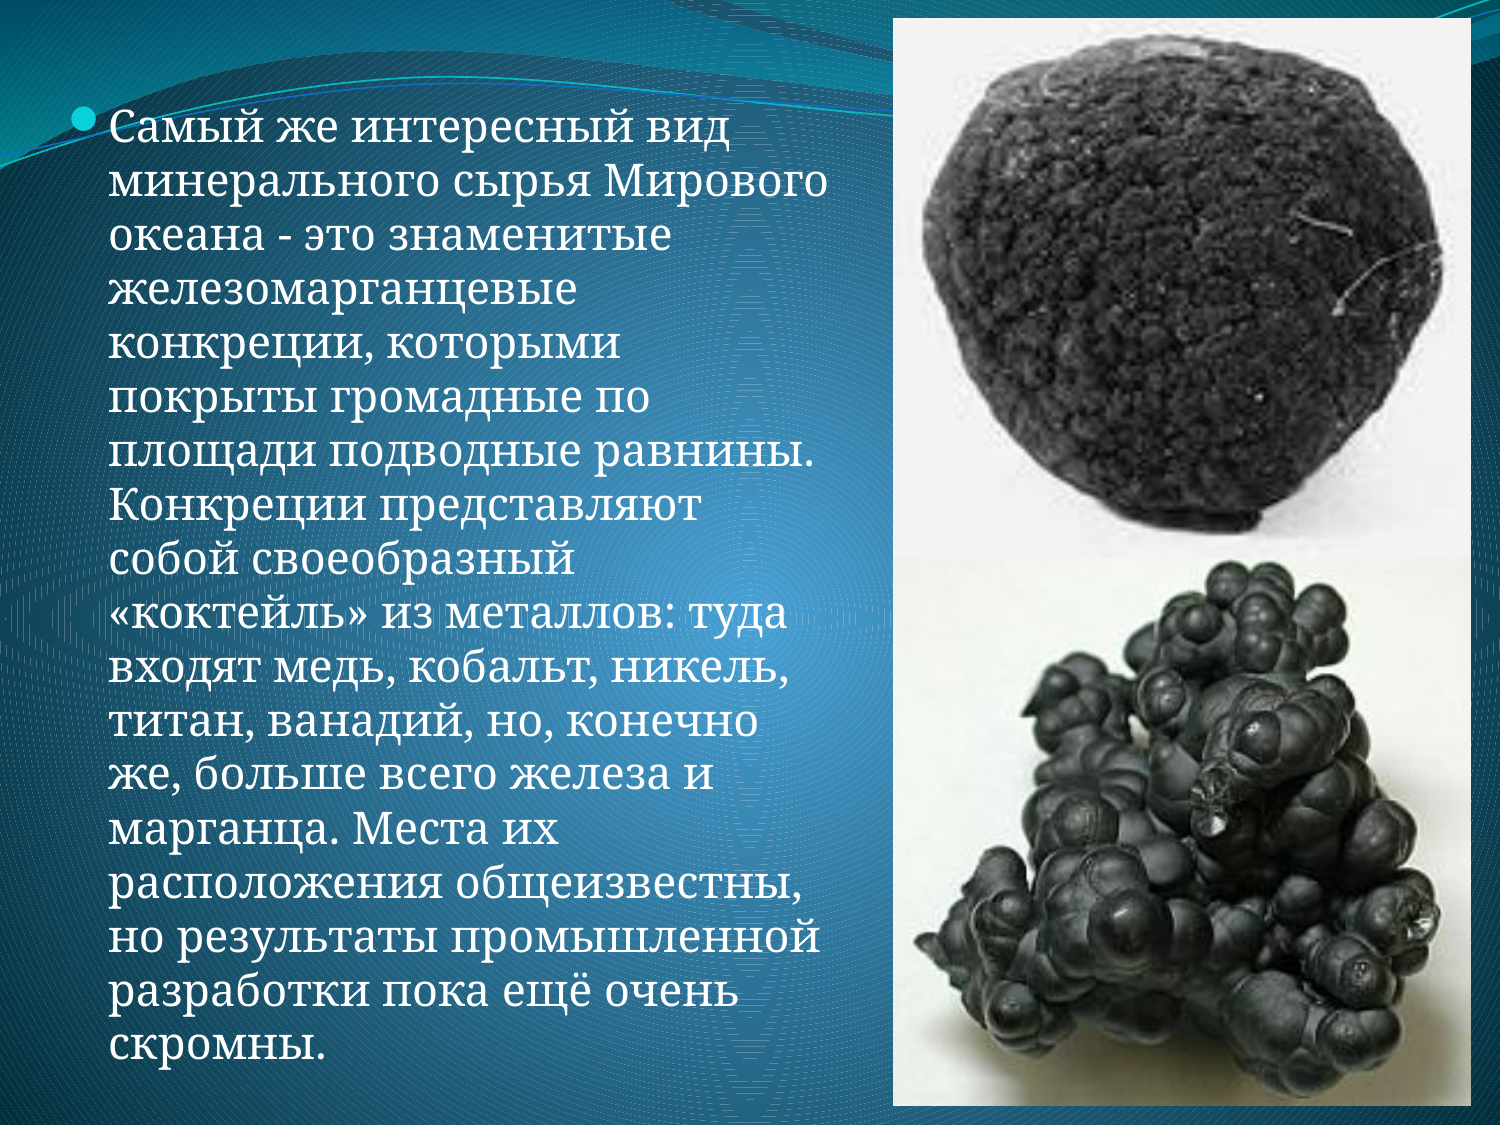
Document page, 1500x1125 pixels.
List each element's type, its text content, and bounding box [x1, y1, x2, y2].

list Самый же интересный вид минерального сырья Мирового океана - это знаменитые железомарганцевые конкреции, которыми покрыты громадные по площади подводные равнины. Конкреции представляют собой своеобразный «коктейль» из металлов: туда входят медь, кобальт, никель, титан, ванадий, но, конечно же, больше всего железа и марганца. Места их расположения общеизвестны, но результаты промышленной разработки пока ещё очень скромны. [53, 90, 857, 1094]
picture [893, 567, 1471, 1107]
picture [893, 18, 1471, 558]
